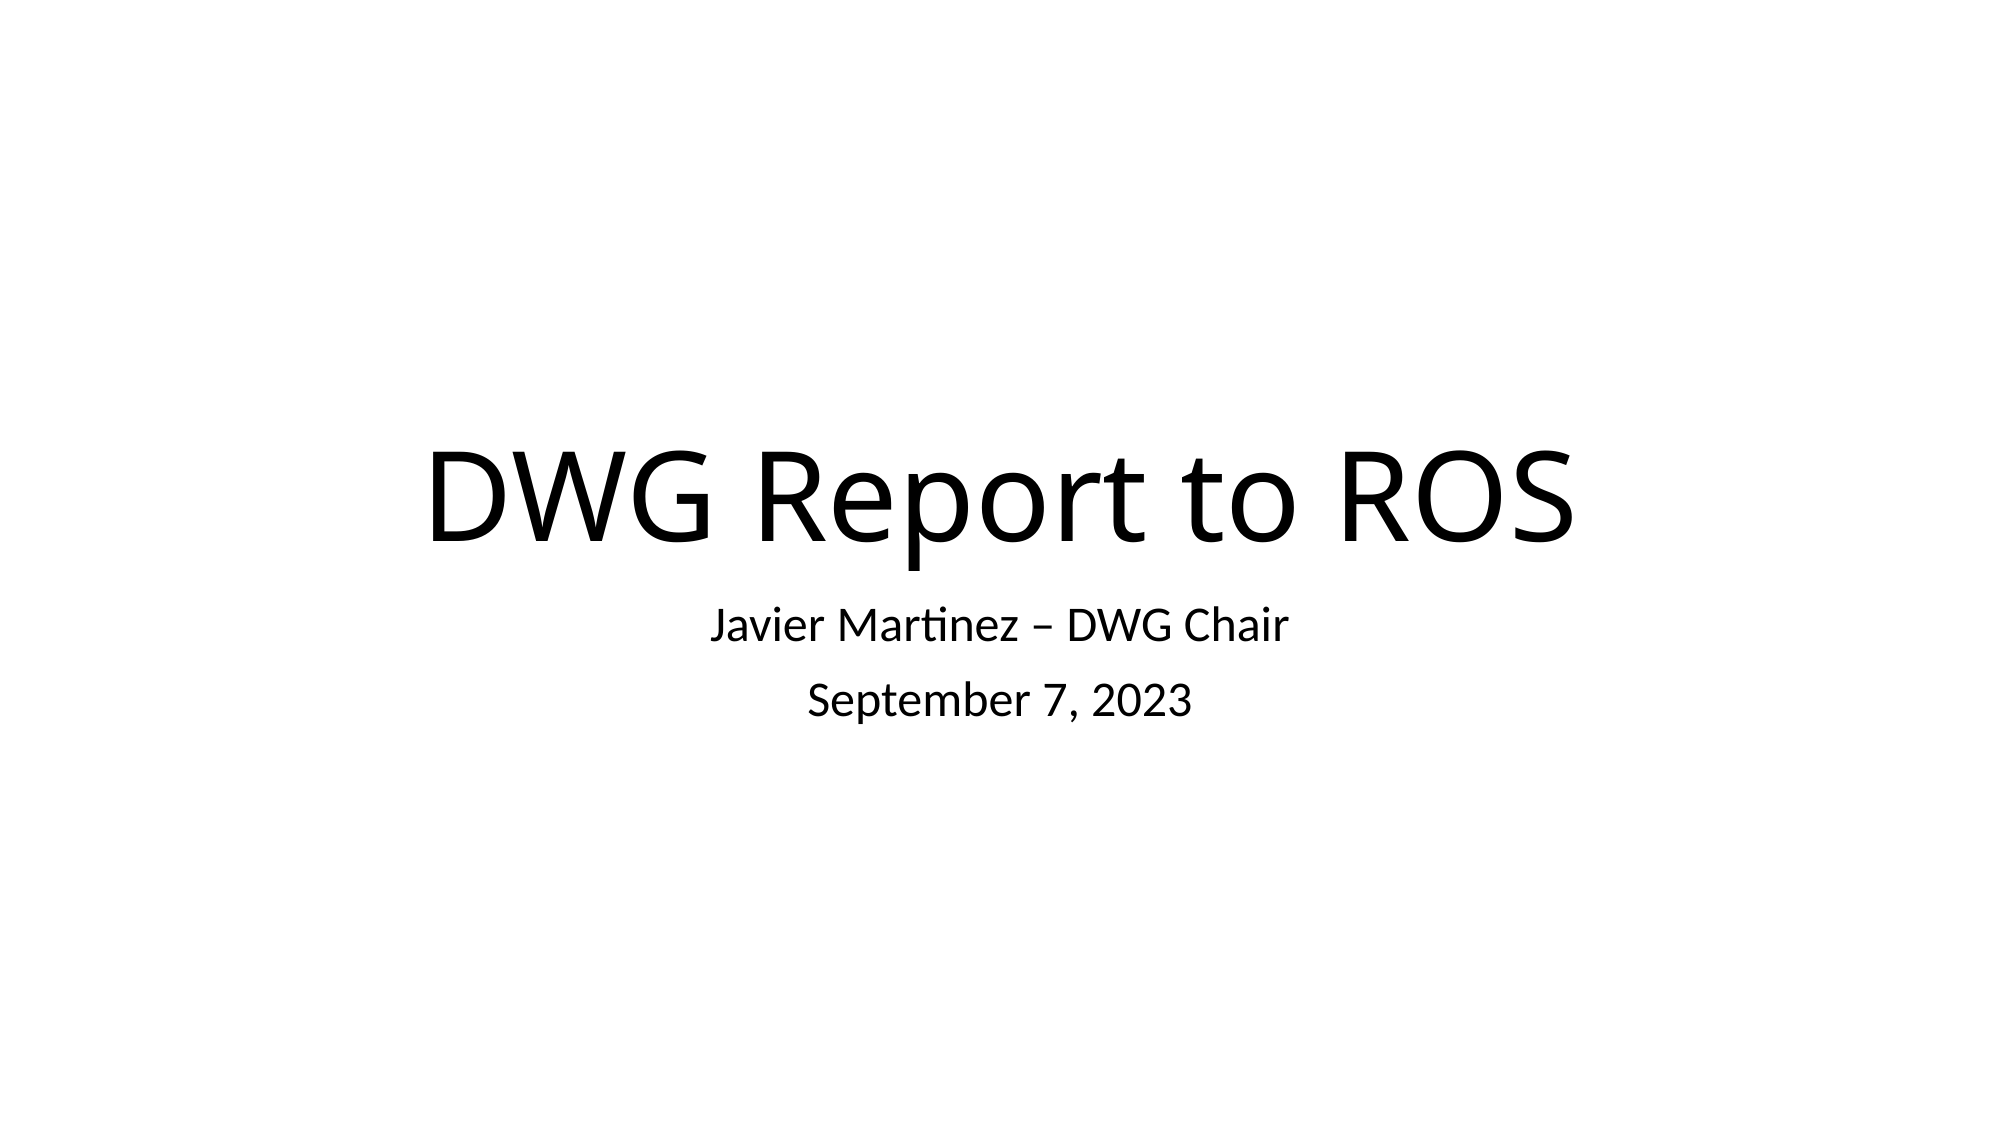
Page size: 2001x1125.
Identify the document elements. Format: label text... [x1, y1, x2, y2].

subtitle Javier Martinez – DWG Chair September 7, 2023 [249, 590, 1750, 863]
title DWG Report to ROS [249, 184, 1750, 576]
